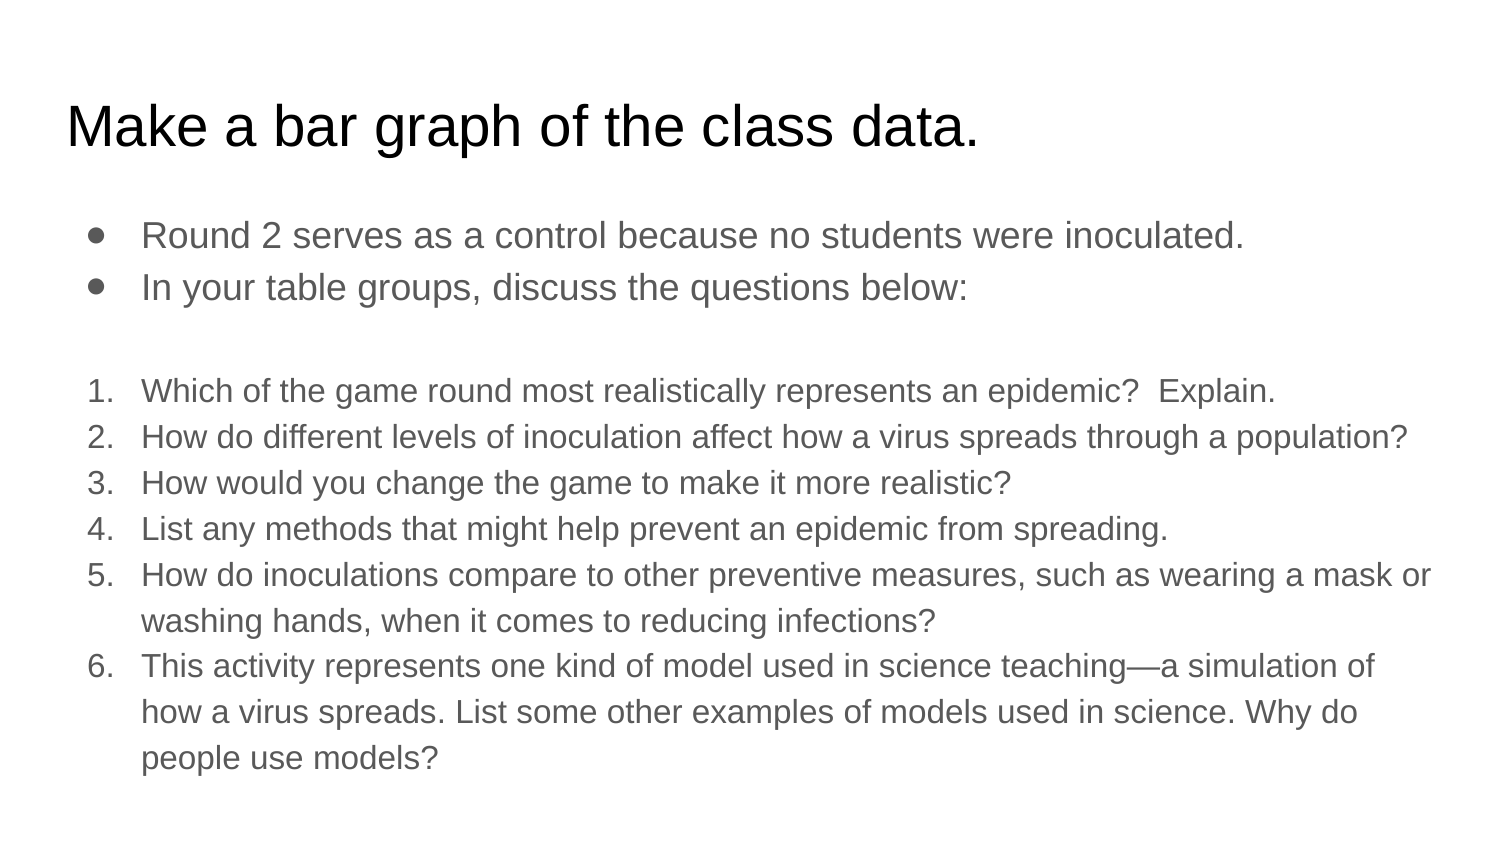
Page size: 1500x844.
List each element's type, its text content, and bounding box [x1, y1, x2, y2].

list Round 2 serves as a control because no students were inoculated. In your table groups, discuss the questions below: Which of the game round most realistically represents an epidemic? Explain. How do different levels of inoculation affect how a virus spreads through a population? How would you change the game to make it more realistic? List any methods that might help prevent an epidemic from spreading. How do inoculations compare to other preventive measures, such as wearing a mask or washing hands, when it comes to reducing infections? This activity represents one kind of model used in science teaching—a simulation of how a virus spreads. List some other examples of models used in science. Why do people use models? [51, 189, 1449, 750]
title Make a bar graph of the class data. [51, 72, 1449, 167]
